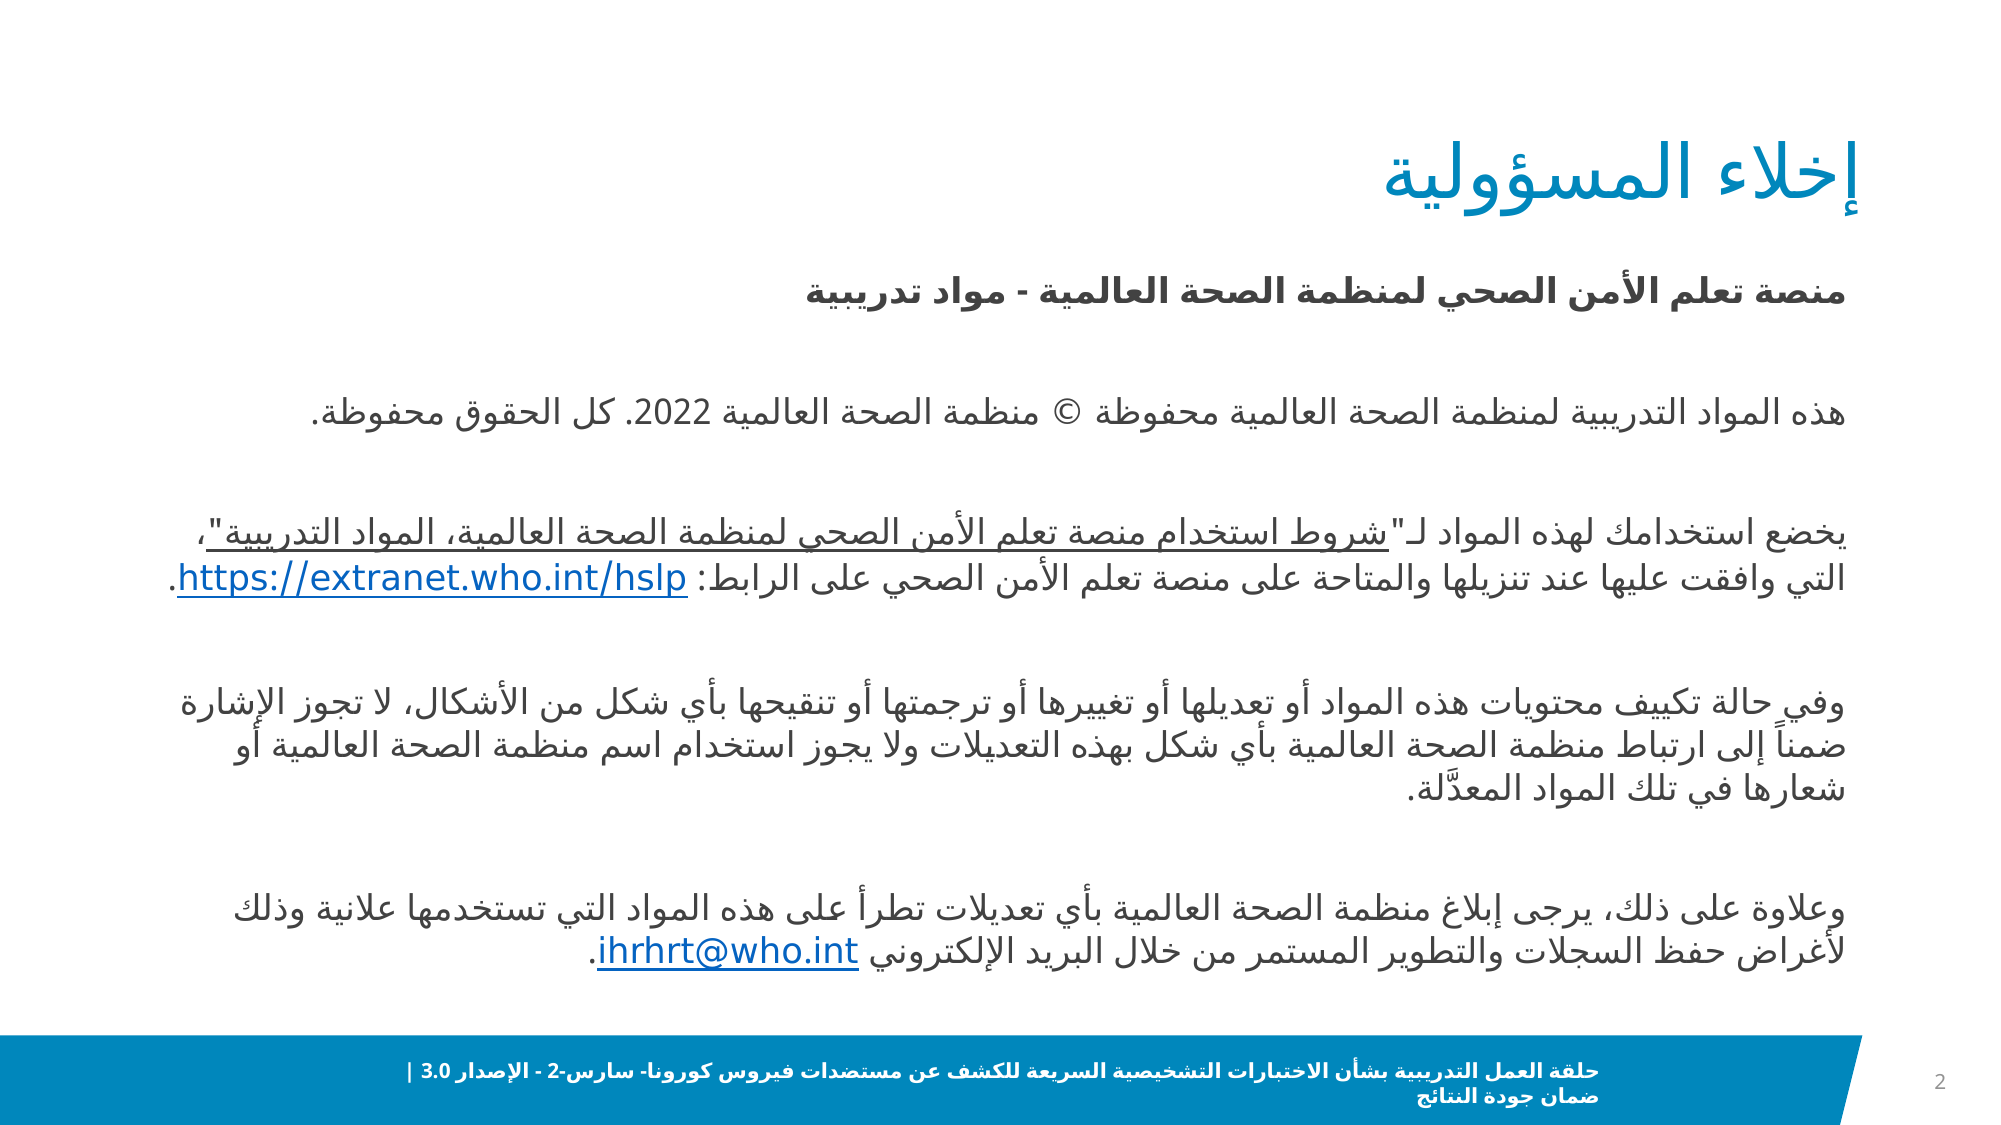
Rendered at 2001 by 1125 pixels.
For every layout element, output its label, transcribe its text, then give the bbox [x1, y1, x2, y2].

footer حلقة العمل التدريبية بشأن الاختبارات التشخيصية السريعة للكشف عن مستضدات فيروس كورونا- سارس-2 - الإصدار 3.0 | ضمان جودة النتائج [399, 1041, 1600, 1124]
list منصة تعلم الأمن الصحي لمنظمة الصحة العالمية - مواد تدريبية هذه المواد التدريبية لمنظمة الصحة العالمية محفوظة © منظمة الصحة العالمية 2022. كل الحقوق محفوظة. يخضع استخدامك لهذه المواد لـ"شروط استخدام منصة تعلم الأمن الصحي لمنظمة الصحة العالمية، المواد التدريبية"، التي وافقت عليها عند تنزيلها والمتاحة على منصة تعلم الأمن الصحي على الرابط: https://extranet.who.int/hslp. وفي حالة تكييف محتويات هذه المواد أو تعديلها أو تغييرها أو ترجمتها أو تنقيحها بأي شكل من الأشكال، لا تجوز الإشارة ضمناً إلى ارتباط منظمة الصحة العالمية بأي شكل بهذه التعديلات ولا يجوز استخدام اسم منظمة الصحة العالمية أو شعارها في تلك المواد المعدَّلة. وعلاوة على ذلك، يرجى إبلاغ منظمة الصحة العالمية بأي تعديلات تطرأ على هذه المواد التي تستخدمها علانية وذلك لأغراض حفظ السجلات والتطوير المستمر من خلال البريد الإلكتروني ihrhrt@who.int. [137, 260, 1863, 990]
slide_number 2 [1862, 1035, 1947, 1125]
title إخلاء المسؤولية [137, 59, 1863, 215]
